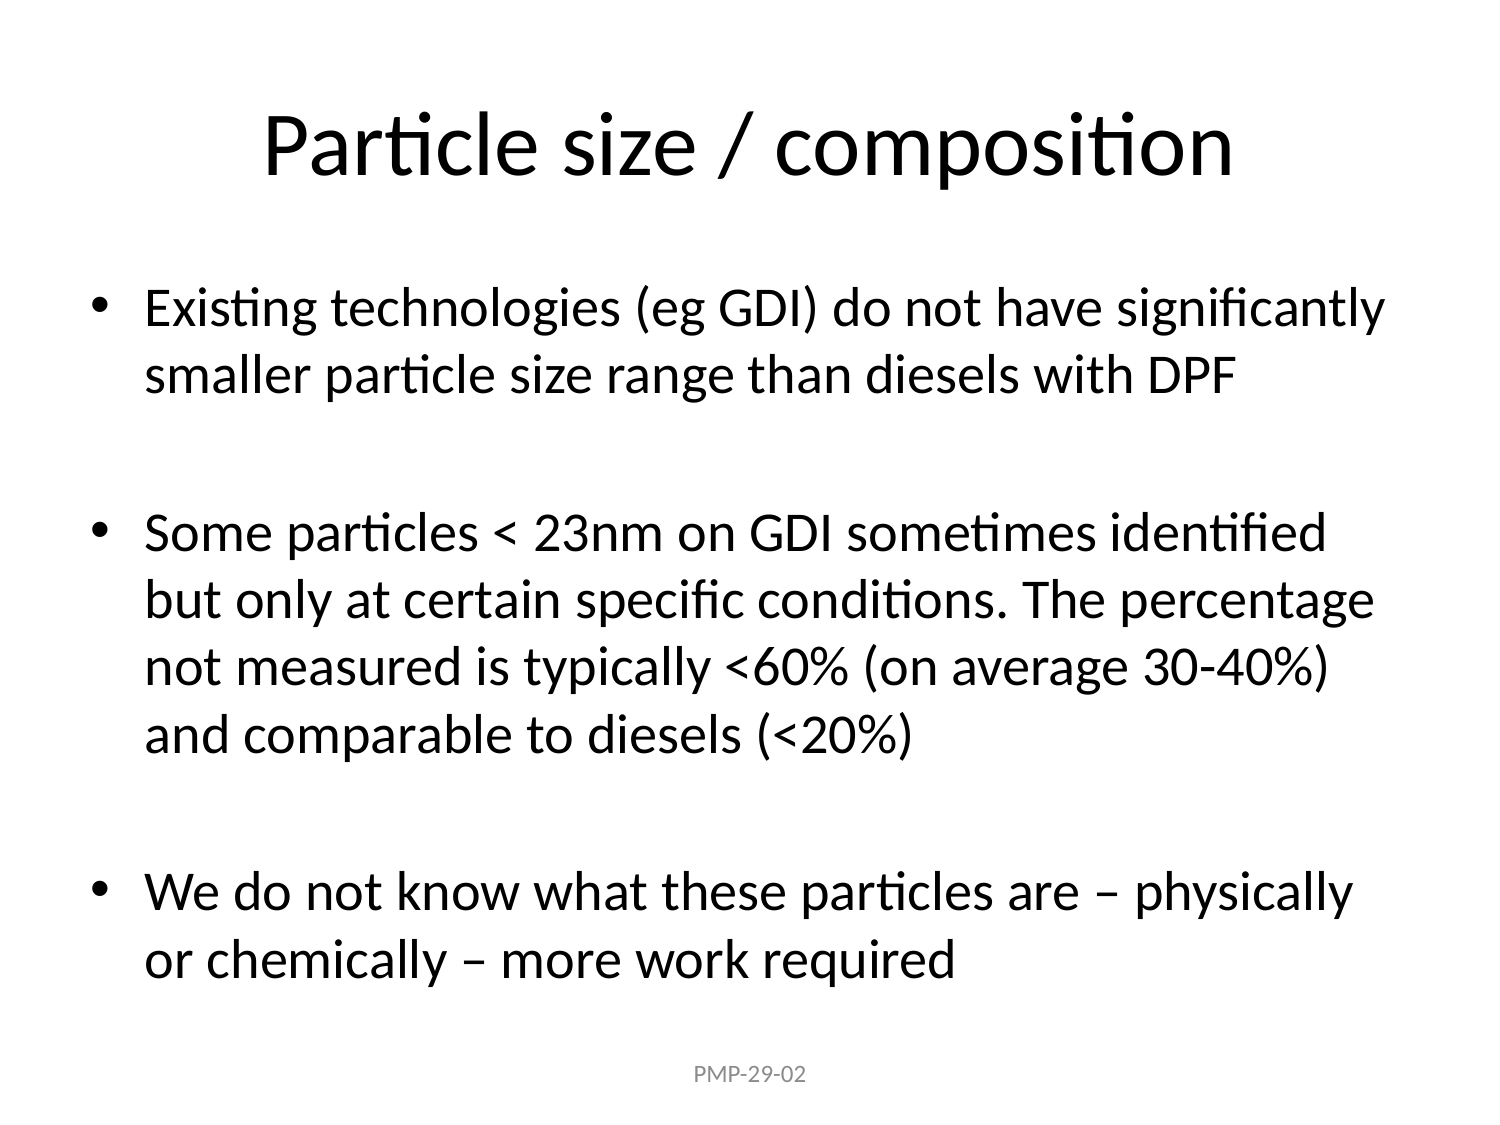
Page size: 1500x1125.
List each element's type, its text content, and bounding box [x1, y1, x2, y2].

list Existing technologies (eg GDI) do not have significantly smaller particle size range than diesels with DPF Some particles < 23nm on GDI sometimes identified but only at certain specific conditions. The percentage not measured is typically <60% (on average 30-40%) and comparable to diesels (<20%) We do not know what these particles are – physically or chemically – more work required [75, 262, 1425, 1005]
footer PMP-29-02 [512, 1042, 988, 1103]
title Particle size / composition [75, 45, 1425, 233]
